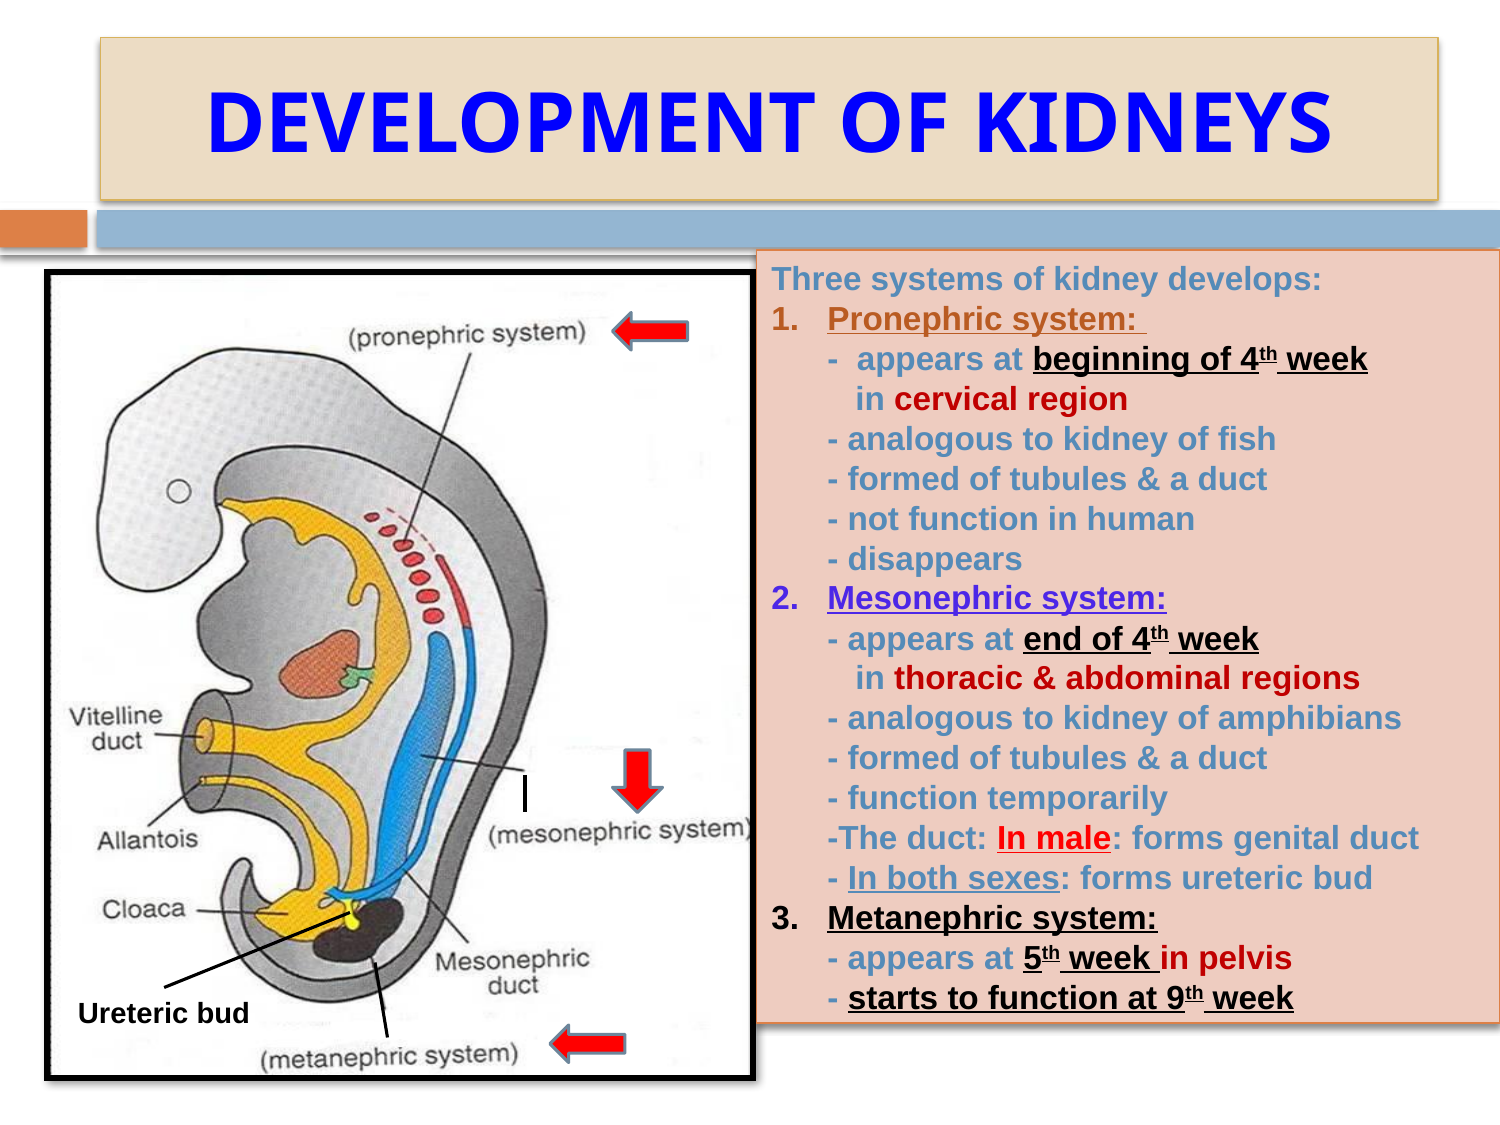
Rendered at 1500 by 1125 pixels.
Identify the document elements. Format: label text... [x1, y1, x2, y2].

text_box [343, 993, 419, 1007]
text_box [163, 912, 351, 988]
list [49, 274, 751, 1076]
title DEVELOPMENT OF KIDNEYS [100, 37, 1439, 201]
text_box Three systems of kidney develops: Pronephric system: - appears at beginning of 4th week in cervical region - analogous to kidney of fish - formed of tubules & a duct - not function in human - disappears Mesonephric system: - appears at end of 4th week in thoracic & abdominal regions - analogous to kidney of amphibians - formed of tubules & a duct - function temporarily -The duct: In male: forms genital duct - In both sexes: forms ureteric bud Metanephric system: - appears at 5th week in pelvis - starts to function at 9th week [756, 249, 1500, 1024]
